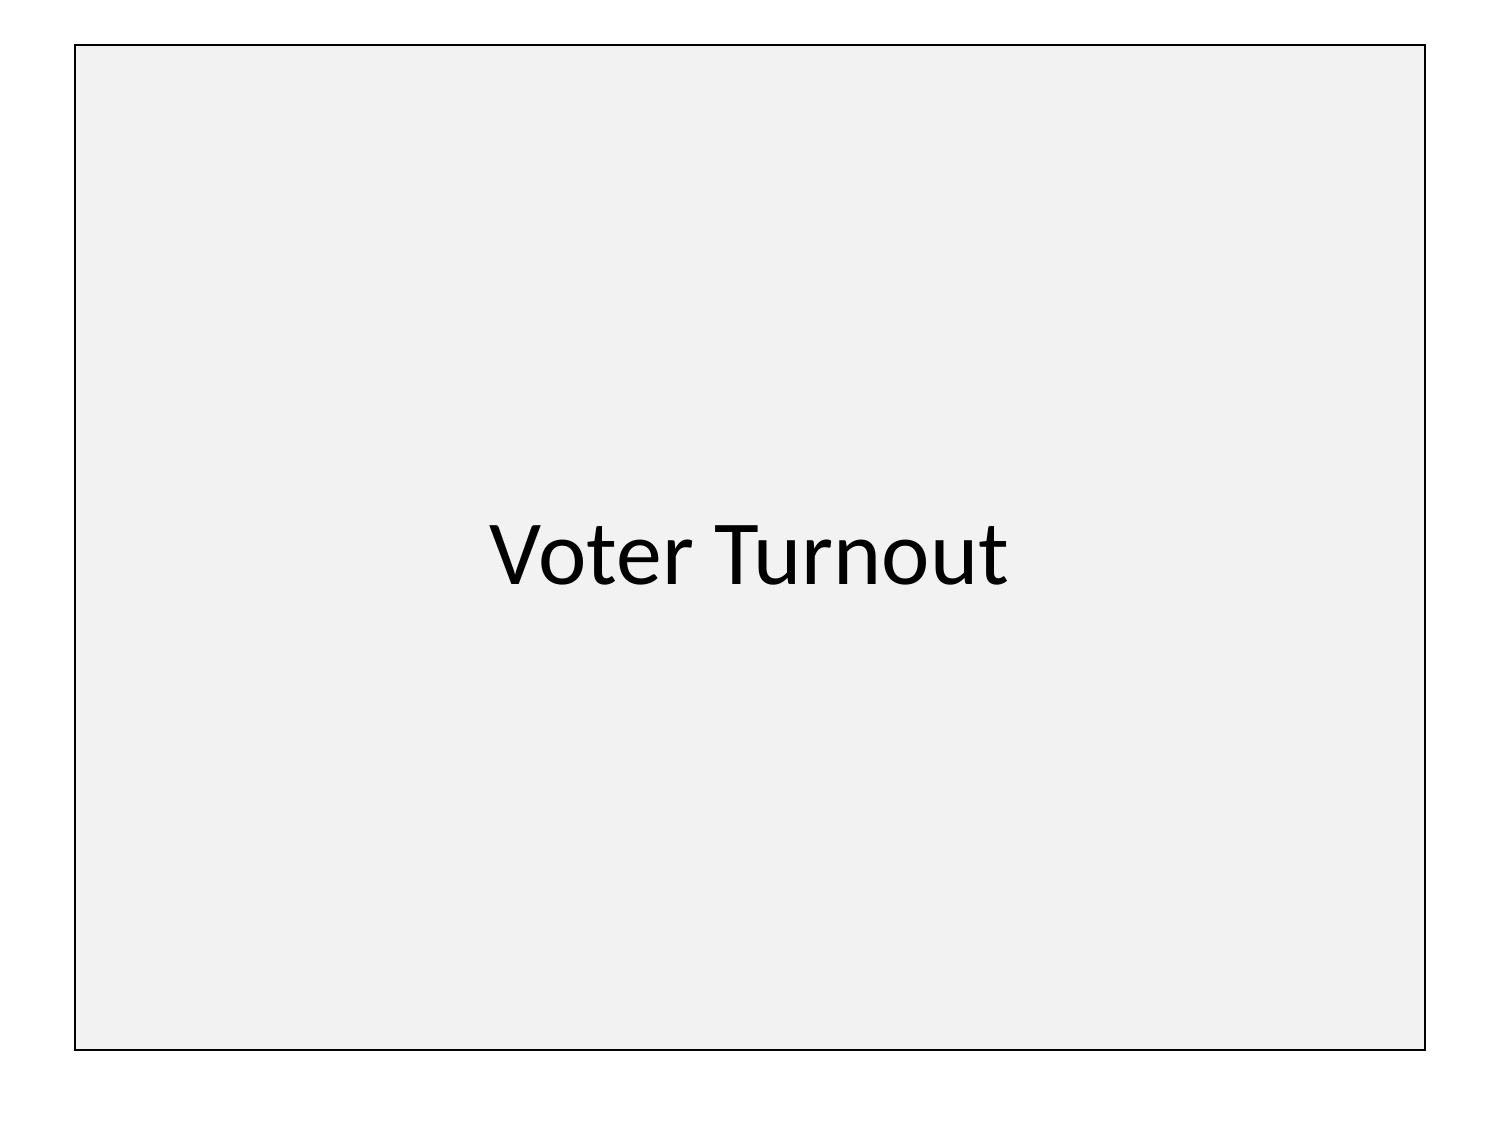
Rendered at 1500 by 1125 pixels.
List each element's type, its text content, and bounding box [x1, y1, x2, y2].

title Voter Turnout [74, 44, 1426, 1051]
